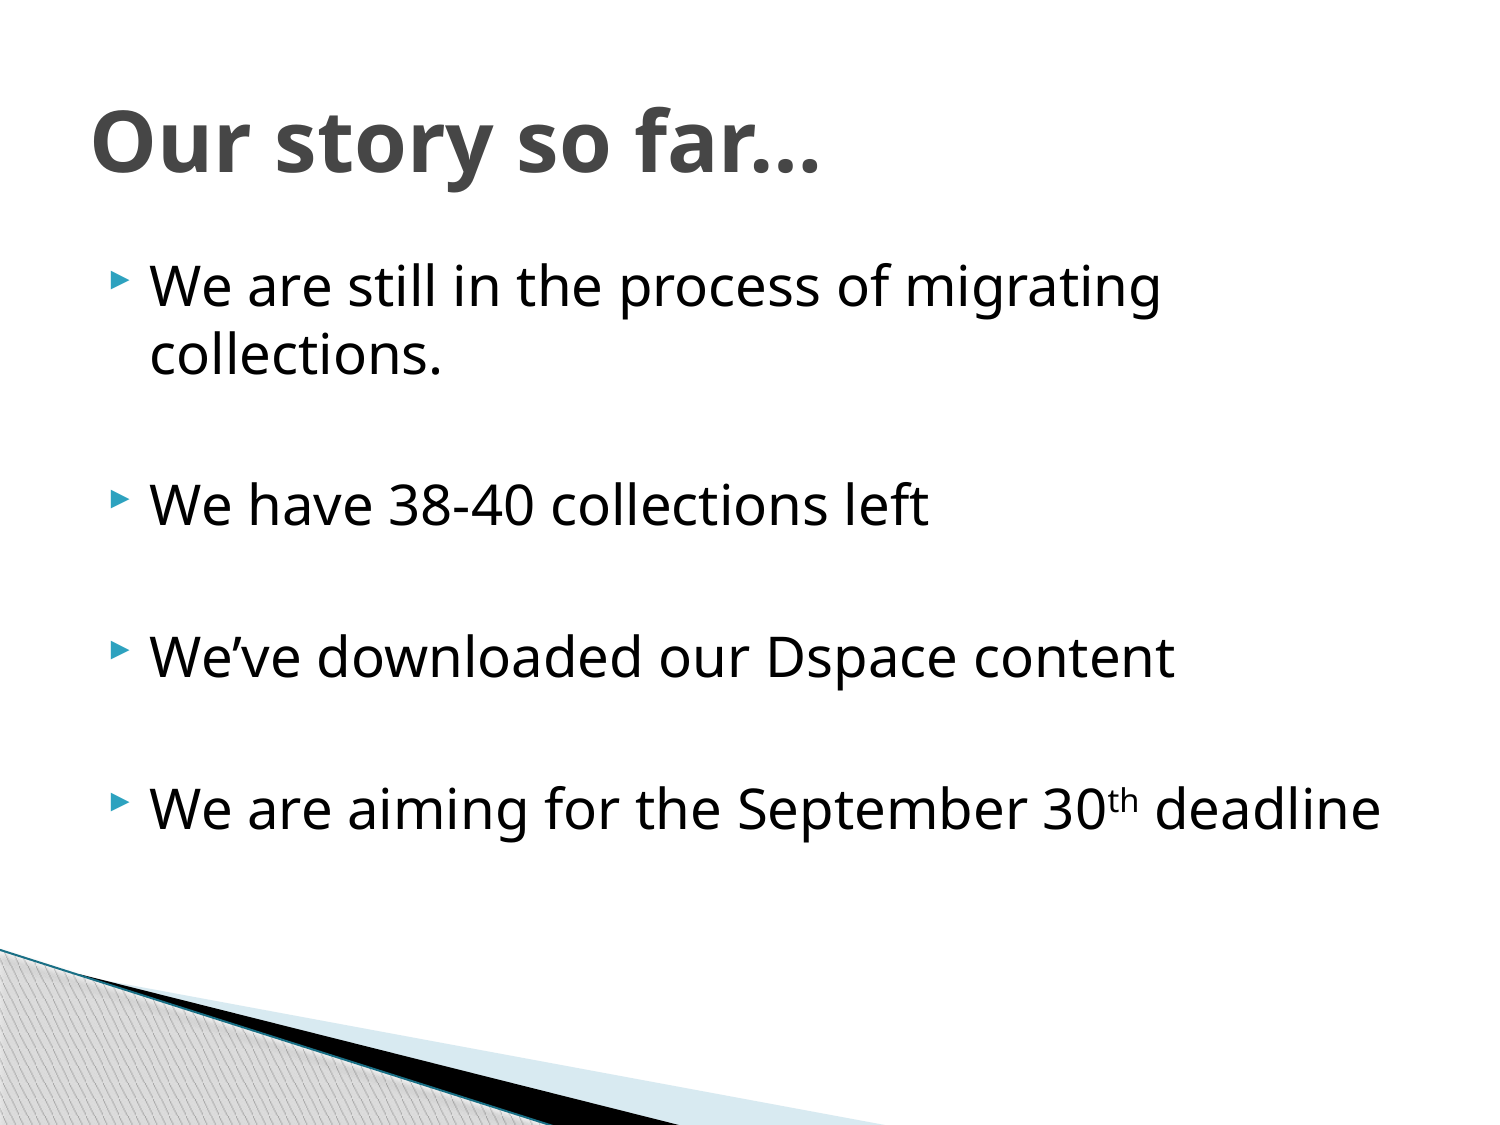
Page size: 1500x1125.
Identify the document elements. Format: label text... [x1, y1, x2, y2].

title Our story so far… [75, 45, 1425, 233]
list We are still in the process of migrating collections. We have 38-40 collections left We’ve downloaded our Dspace content We are aiming for the September 30th deadline [75, 243, 1425, 986]
